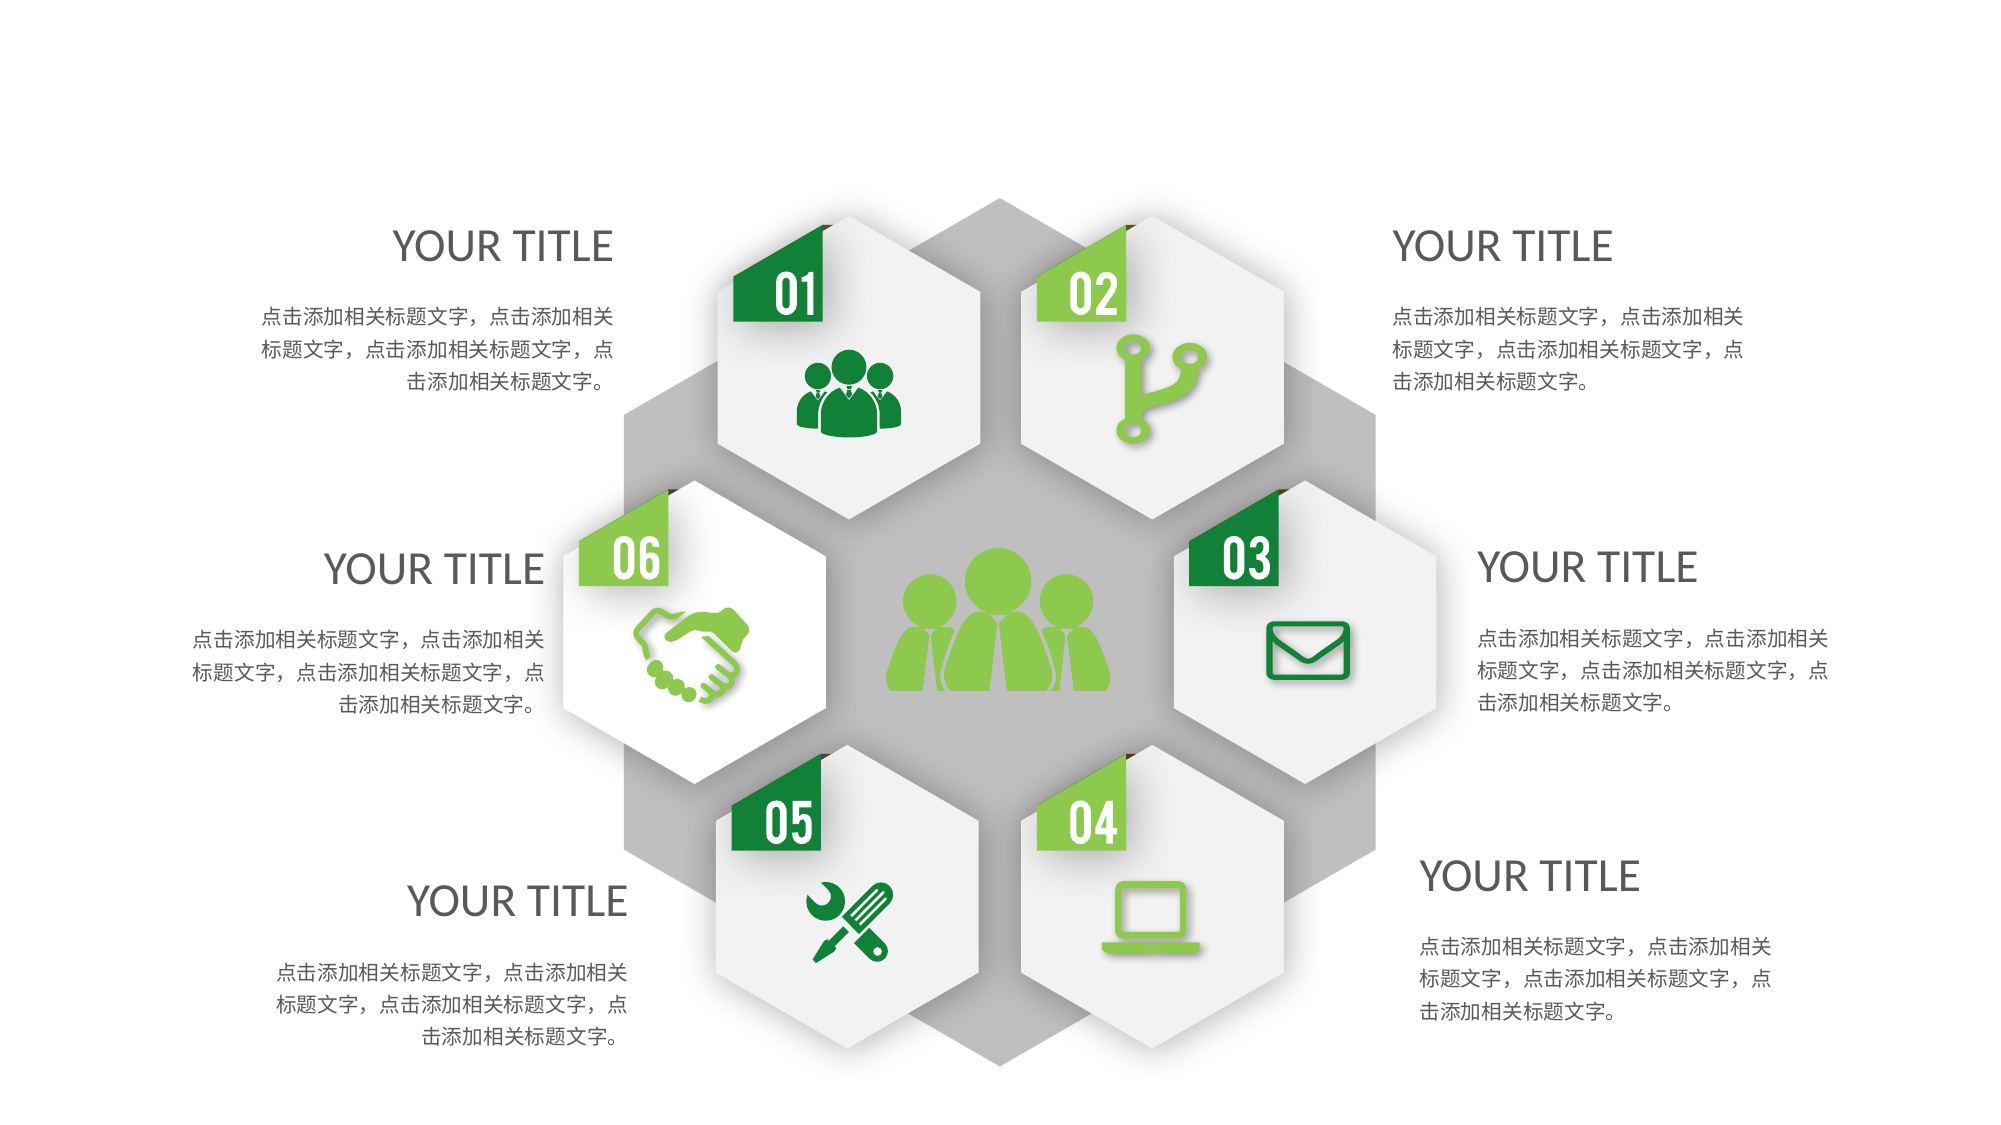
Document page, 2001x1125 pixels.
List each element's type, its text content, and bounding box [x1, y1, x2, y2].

text_box [1303, 376, 1377, 480]
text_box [883, 548, 1114, 691]
text_box 点击添加相关标题文字，点击添加相关标题文字，点击添加相关标题文字，点击添加相关标题文字。 [154, 609, 563, 727]
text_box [1020, 744, 1284, 1049]
text_box YOUR TITLE [1372, 203, 1758, 282]
text_box YOUR TITLE [1399, 833, 1786, 911]
text_box 点击添加相关标题文字，点击添加相关标题文字，点击添加相关标题文字，点击添加相关标题文字。 [237, 941, 650, 1059]
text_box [563, 480, 826, 784]
text_box YOUR TITLE [1456, 525, 1843, 603]
text_box [1304, 784, 1377, 889]
text_box [622, 784, 699, 891]
text_box YOUR TITLE [263, 858, 650, 937]
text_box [715, 744, 979, 1049]
text_box YOUR TITLE [248, 203, 635, 282]
text_box [968, 196, 1032, 280]
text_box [1020, 215, 1284, 520]
text_box [622, 372, 702, 480]
text_box [967, 987, 1033, 1068]
text_box 点击添加相关标题文字，点击添加相关标题文字，点击添加相关标题文字，点击添加相关标题文字。 [1399, 916, 1811, 1034]
text_box 点击添加相关标题文字，点击添加相关标题文字，点击添加相关标题文字，点击添加相关标题文字。 [223, 286, 635, 404]
text_box [846, 458, 1158, 810]
text_box YOUR TITLE [180, 526, 563, 604]
text_box 点击添加相关标题文字，点击添加相关标题文字，点击添加相关标题文字，点击添加相关标题文字。 [1372, 286, 1784, 404]
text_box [717, 215, 981, 520]
text_box 点击添加相关标题文字，点击添加相关标题文字，点击添加相关标题文字，点击添加相关标题文字。 [1456, 607, 1869, 725]
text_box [1173, 480, 1437, 784]
